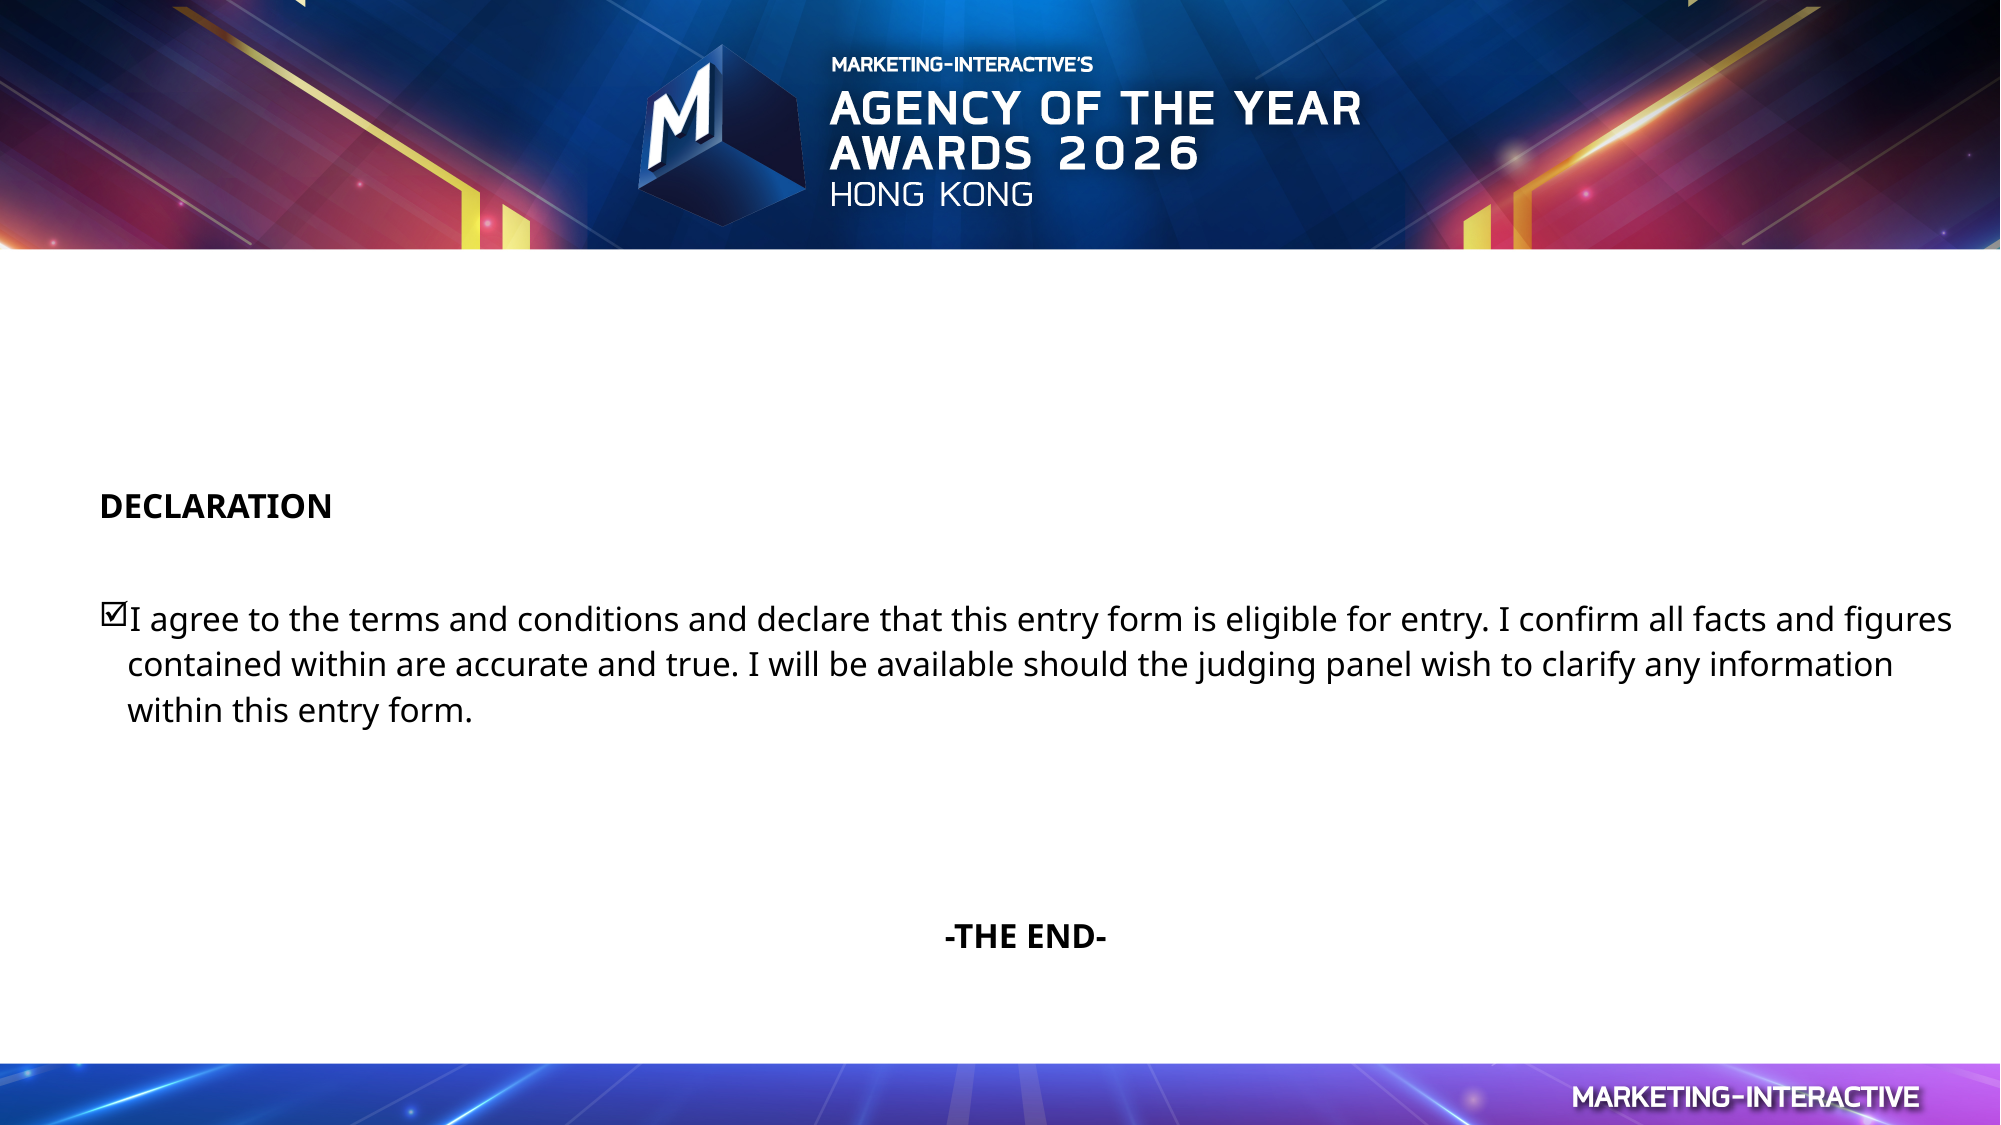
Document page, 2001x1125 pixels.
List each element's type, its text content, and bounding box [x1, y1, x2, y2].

picture [0, 0, 2000, 1125]
table_header DECLARATION I agree to the terms and conditions and declare that this entry form is eligible for entry. I confirm all facts and figures contained within are accurate and true. I will be available should the judging panel wish to clarify any information within this entry form. -THE END- [84, 251, 1976, 1125]
